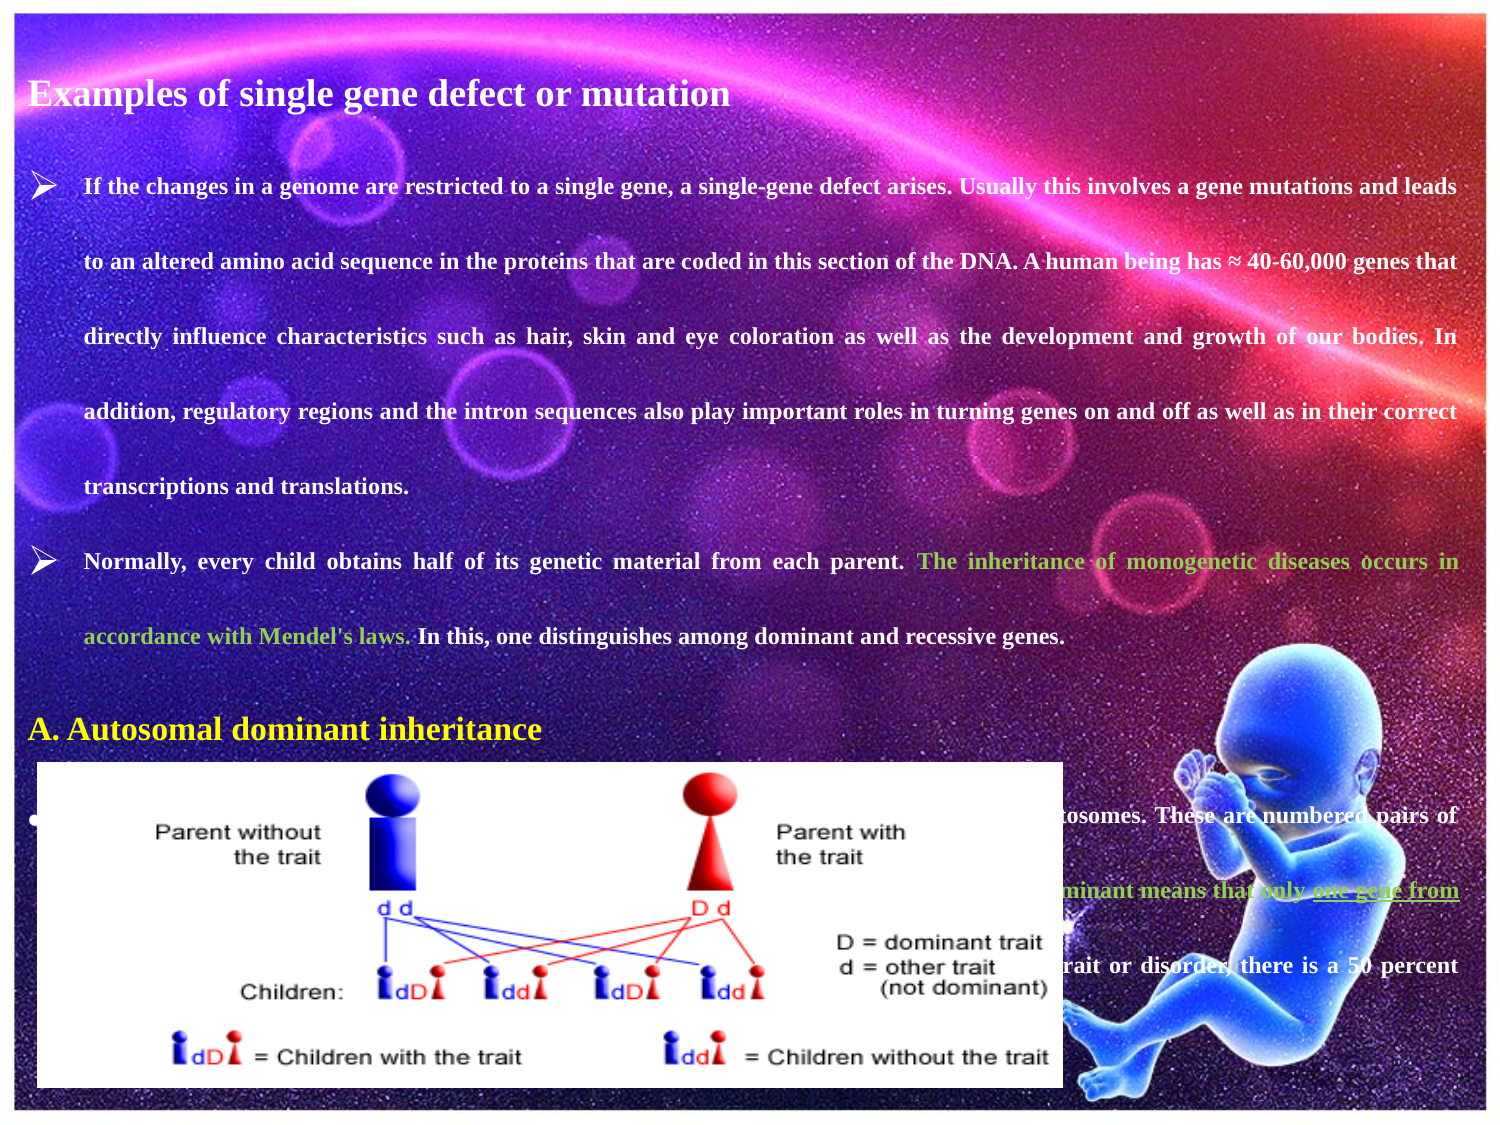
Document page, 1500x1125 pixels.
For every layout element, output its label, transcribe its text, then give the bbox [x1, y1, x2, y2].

list Examples of single gene defect or mutation If the changes in a genome are restricted to a single gene, a single-gene defect arises. Usually this involves a gene mutations and leads to an altered amino acid sequence in the proteins that are coded in this section of the DNA. A human being has ≈ 40-60,000 genes that directly influence characteristics such as hair, skin and eye coloration as well as the development and growth of our bodies. In addition, regulatory regions and the intron sequences also play important roles in turning genes on and off as well as in their correct transcriptions and translations. Normally, every child obtains half of its genetic material from each parent. The inheritance of monogenetic diseases occurs in accordance with Mendel's laws. In this, one distinguishes among dominant and recessive genes. A. Autosomal dominant inheritance Autosomal dominant inheritance means that the gene in question is located on one of the autosomes. These are numbered pairs of chromosomes, 1 through 22. (These chromosomes do not determine an offspring's gender.) Dominant means that only one gene from one parent is necessary to pass down a trait or a disorder. When a parent has a dominant trait or disorder, there is a 50 percent chance that any child he or she has will also inherit the trait or disorder: [12, 12, 1475, 650]
picture [0, 0, 1500, 1125]
